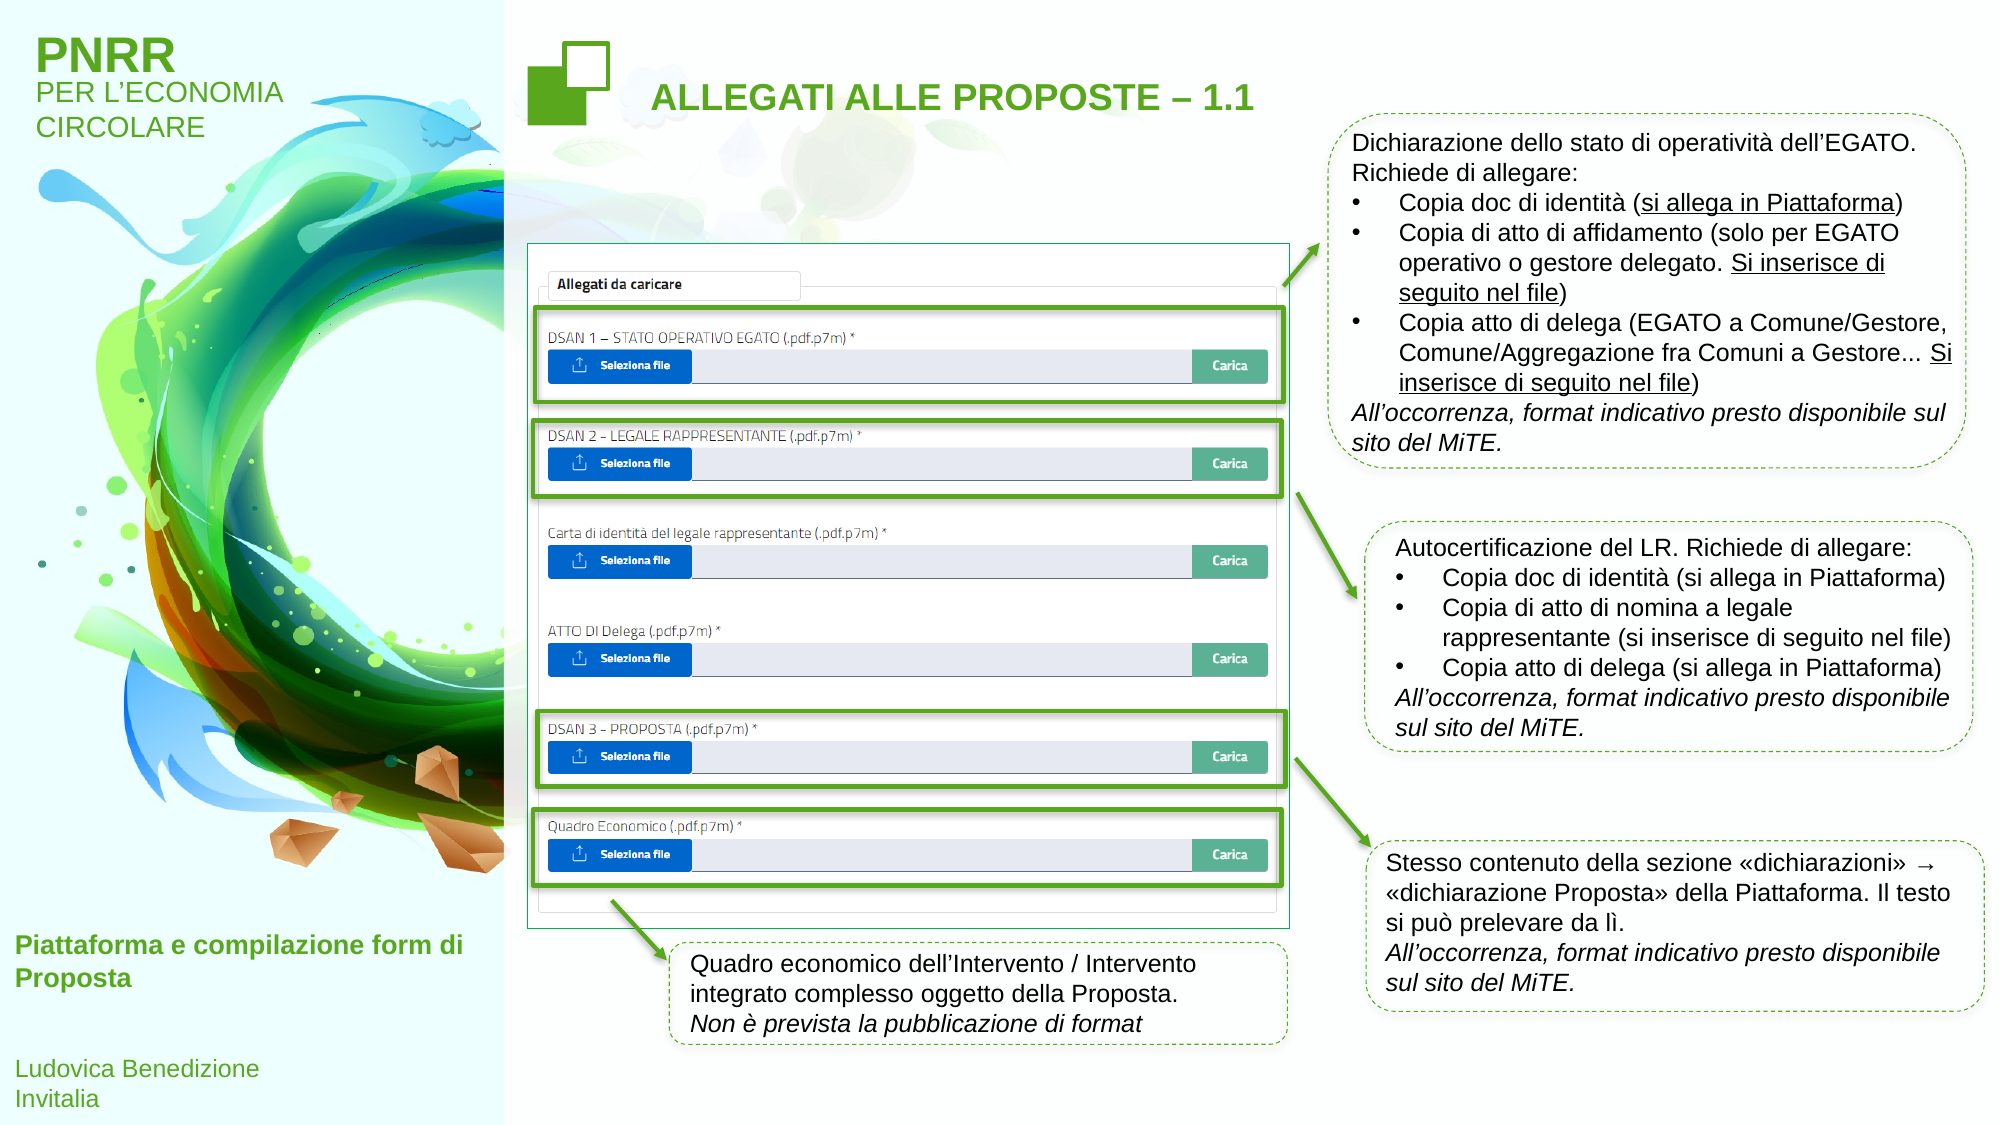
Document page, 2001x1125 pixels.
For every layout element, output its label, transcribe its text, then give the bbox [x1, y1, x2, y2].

title ALLEGATI ALLE PROPOSTE – 1.1 [635, 65, 1753, 148]
text_box [1327, 140, 1337, 442]
text_box [1365, 856, 1371, 1000]
text_box [1360, 112, 1934, 119]
text_box [526, 64, 589, 128]
text_box Dichiarazione dello stato di operatività dell’EGATO. Richiede di allegare: Copia doc di identità (si allega in Piattaforma) Copia di atto di affidamento (solo per EGATO operativo o gestore delegato. Si inserisce di seguito nel file) Copia atto di delega (EGATO a Comune/Gestore, Comune/Aggregazione fra Comuni a Gestore... Si inserisce di seguito nel file) All’occorrenza, format indicativo presto disponibile sul sito del MiTE. [1337, 119, 1969, 464]
text_box [562, 41, 610, 91]
text_box [668, 945, 675, 1041]
text_box [1374, 845, 1986, 1013]
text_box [611, 900, 667, 961]
text_box Piattaforma e compilazione form di Proposta Ludovica Benedizione Invitalia [0, 887, 498, 1120]
picture [527, 243, 1290, 929]
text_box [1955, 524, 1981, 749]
text_box [1365, 464, 1931, 469]
text_box Stesso contenuto della sezione «dichiarazioni» → «dichiarazione Proposta» della Piattaforma. Il testo si può prelevare da lì. All’occorrenza, format indicativo presto disponibile sul sito del MiTE. [1371, 839, 1971, 1004]
picture [0, 0, 503, 1125]
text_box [1296, 492, 1358, 600]
text_box Quadro economico dell’Intervento / Intervento integrato complesso oggetto della Proposta. Non è prevista la pubblicazione di format [675, 940, 1298, 1046]
text_box [1363, 520, 1974, 753]
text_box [1283, 242, 1321, 287]
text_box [1295, 757, 1372, 848]
